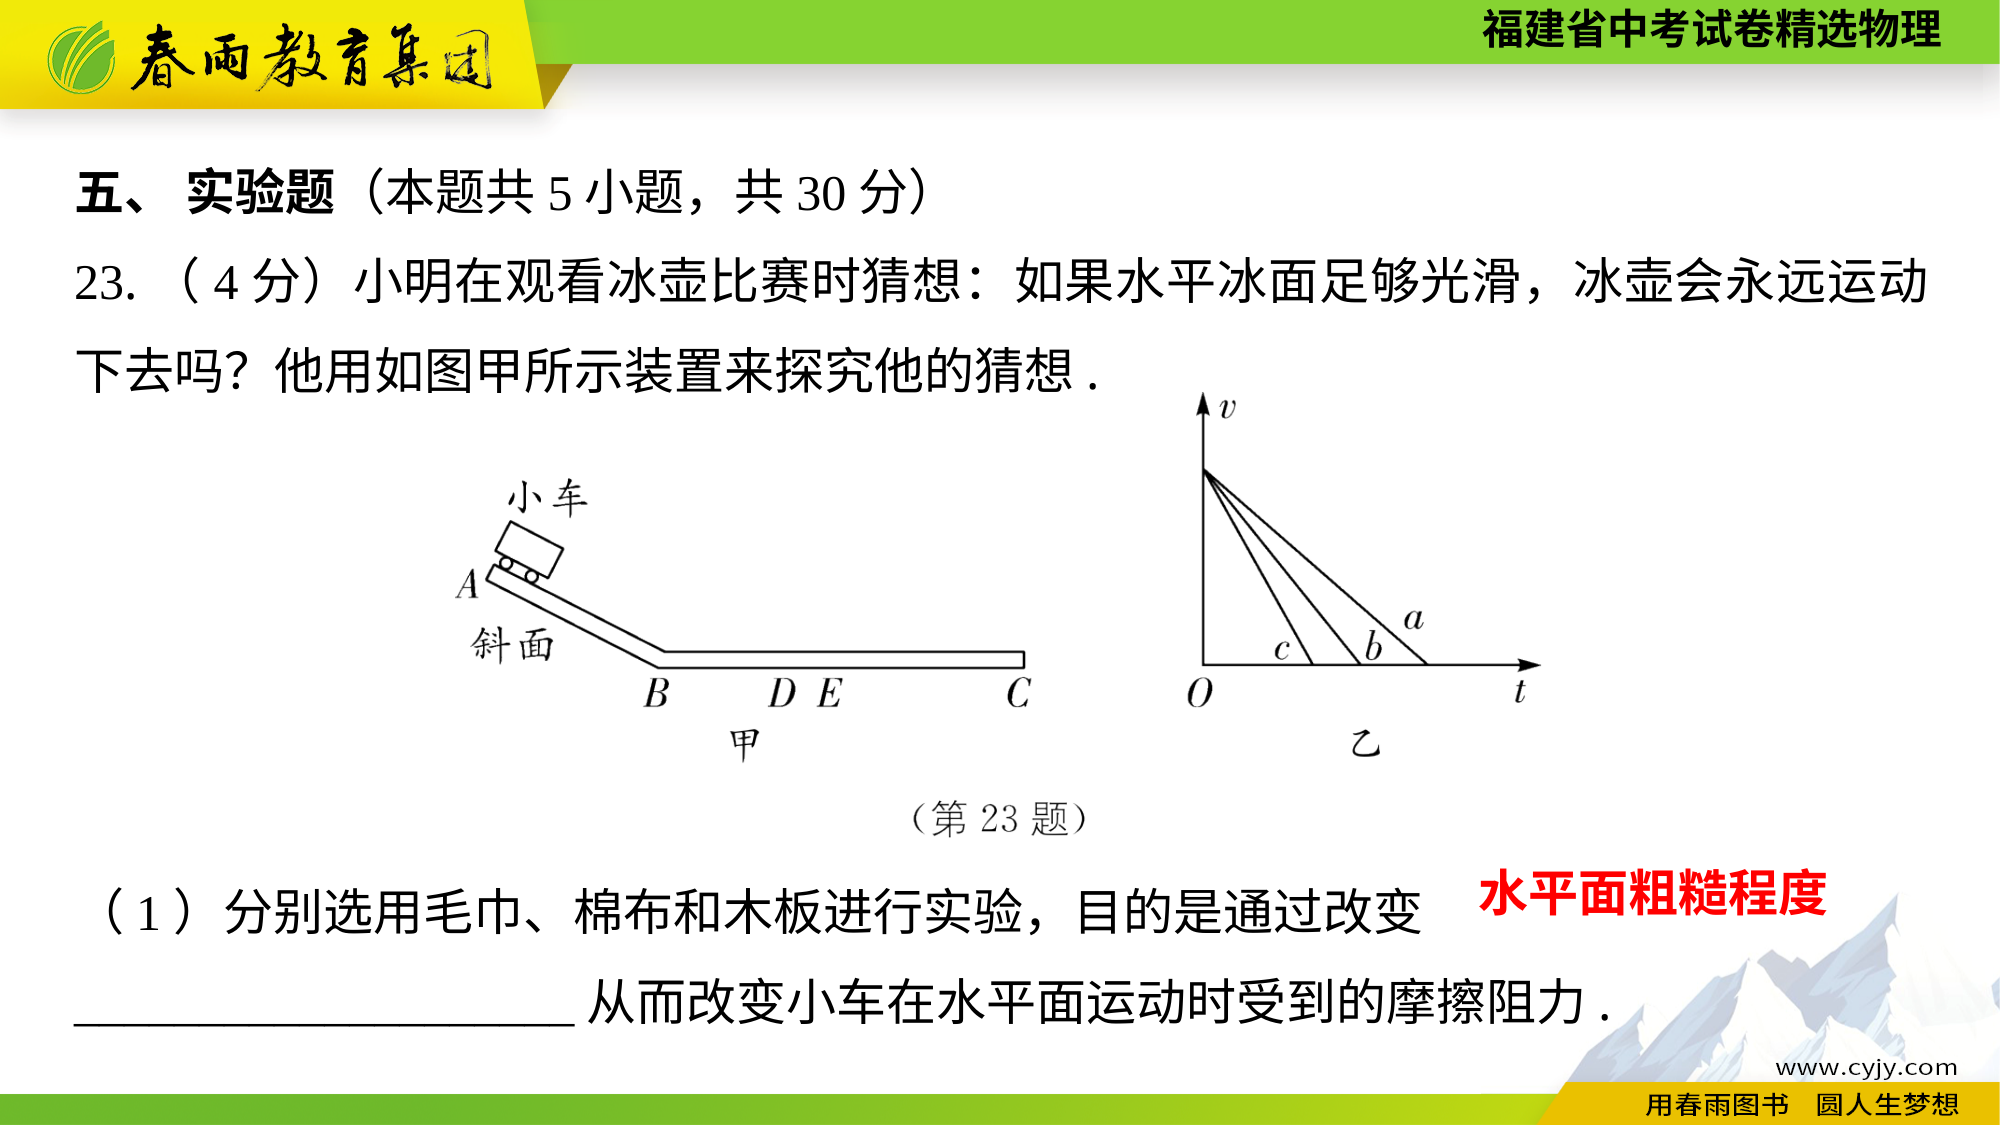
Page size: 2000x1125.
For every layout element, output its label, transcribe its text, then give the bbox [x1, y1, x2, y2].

text_box 水平面粗糙程度 [1463, 854, 1844, 929]
list 五、 实验题（本题共5小题，共30分） 23.（4分）小明在观看冰壶比赛时猜想：如果水平冰面足够光滑，冰壶会永远运动下去吗？他用如图甲所示装置来探究他的猜想. （1）分别选用毛巾、棉布和木板进行实验，目的是通过改变____________________从而改变小车在水平面运动时受到的摩擦阻力. [59, 122, 1944, 1100]
picture [0, 0, 2000, 1125]
